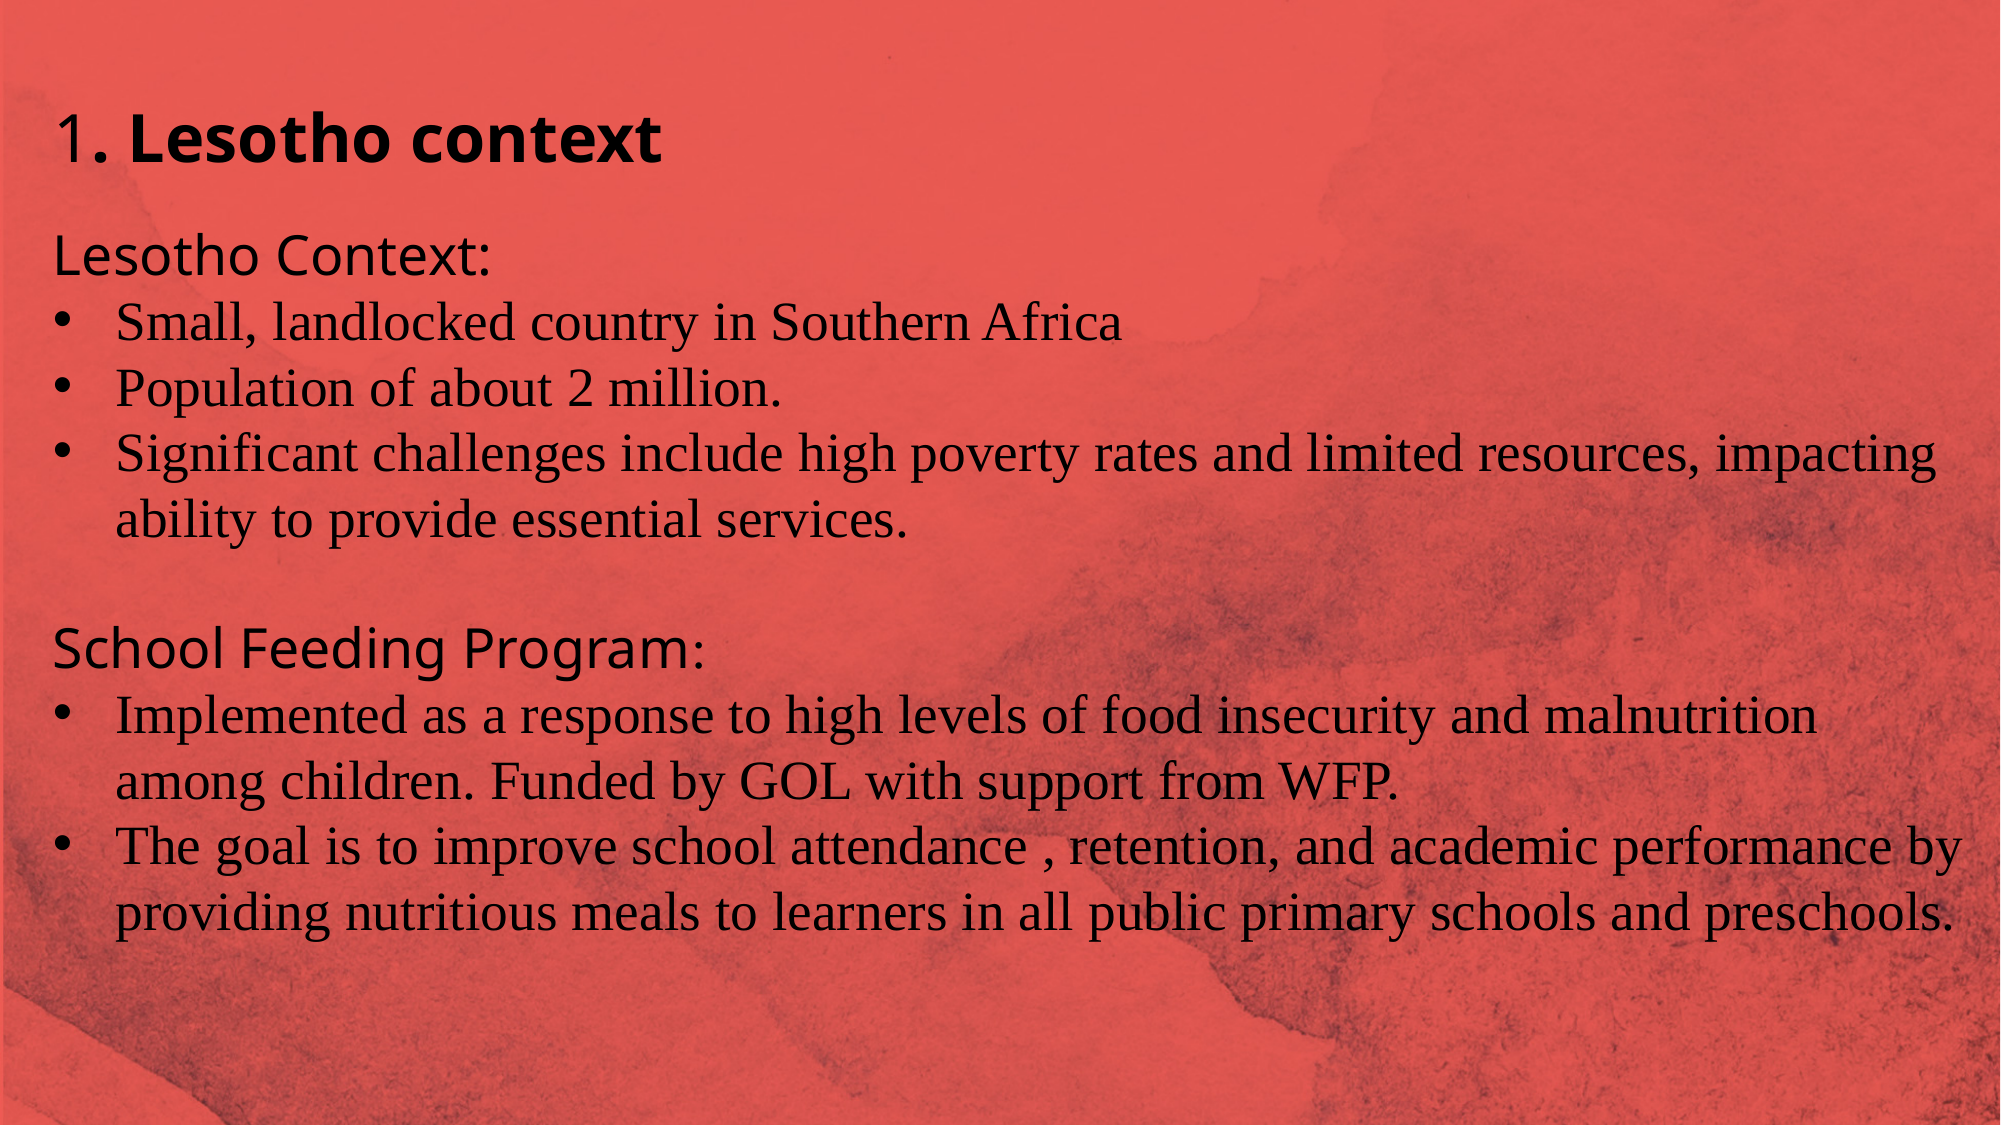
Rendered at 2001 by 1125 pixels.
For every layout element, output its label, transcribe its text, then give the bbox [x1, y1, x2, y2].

text_box Lesotho Context: Small, landlocked country in Southern Africa Population of about 2 million. Significant challenges include high poverty rates and limited resources, impacting ability to provide essential services. School Feeding Program: Implemented as a response to high levels of food insecurity and malnutrition among children. Funded by GOL with support from WFP. The goal is to improve school attendance , retention, and academic performance by providing nutritious meals to learners in all public primary schools and preschools. [52, 220, 1984, 942]
text_box 1. Lesotho context [53, 55, 1942, 176]
picture [0, 0, 2001, 1125]
